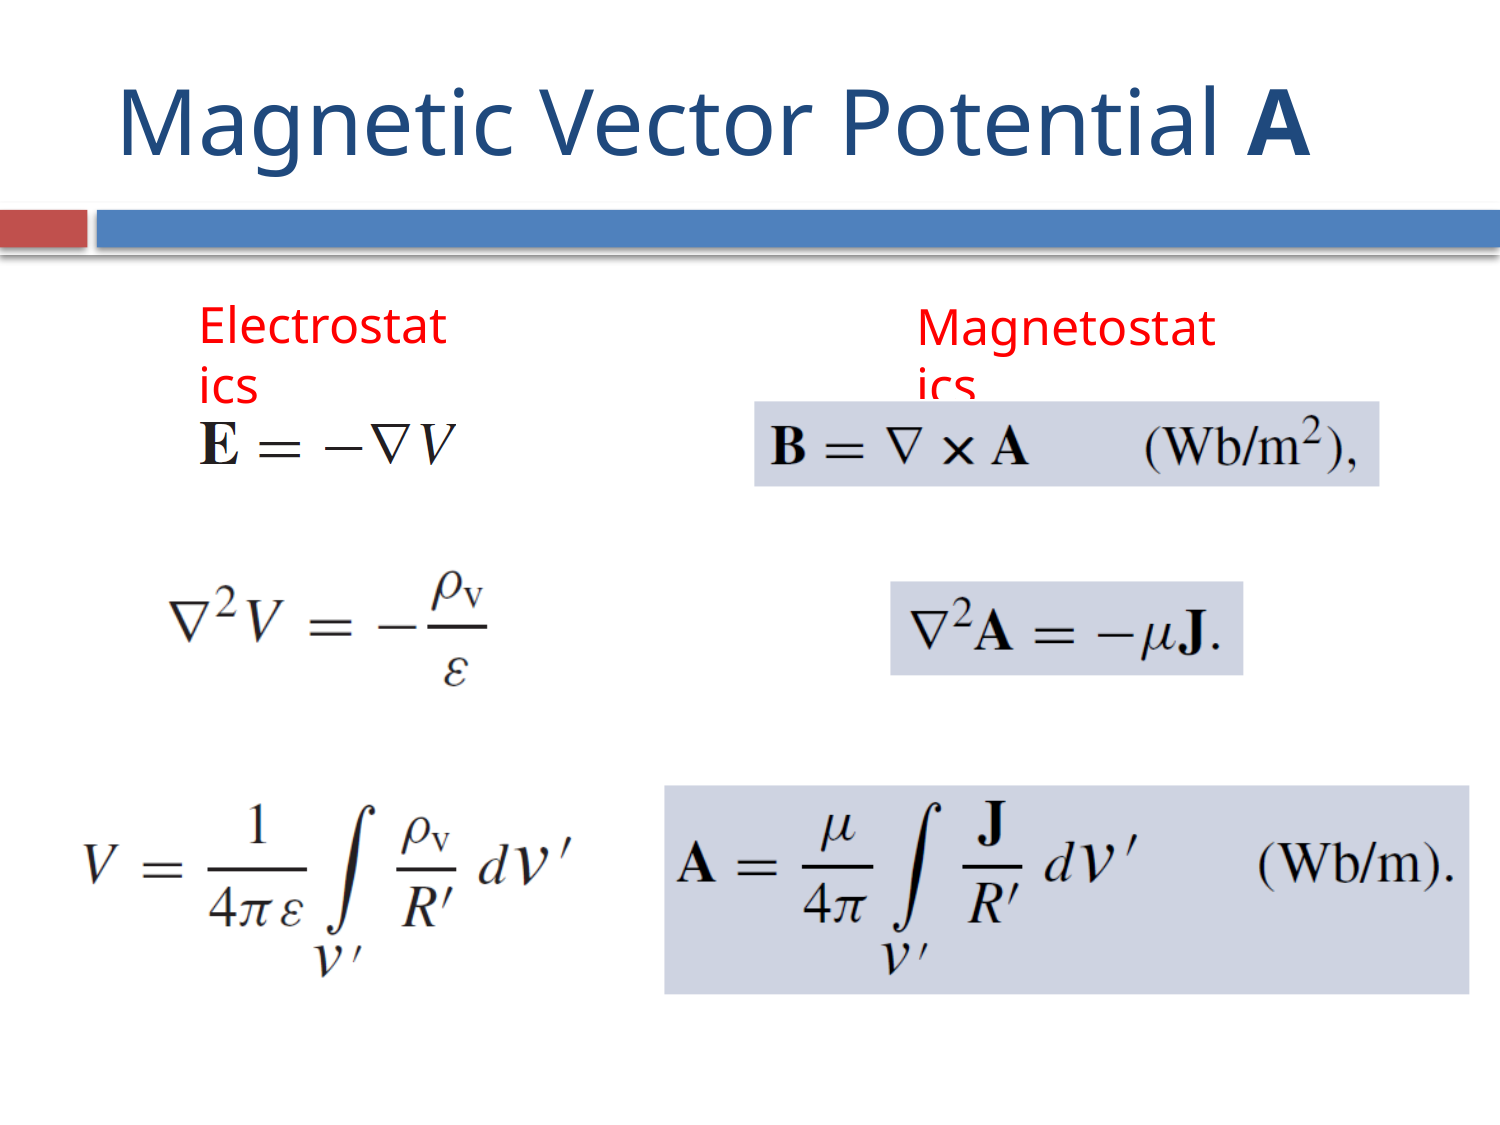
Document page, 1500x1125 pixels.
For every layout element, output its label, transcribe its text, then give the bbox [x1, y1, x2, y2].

picture [662, 783, 1472, 997]
picture [74, 787, 576, 993]
picture [159, 562, 490, 696]
picture [752, 399, 1383, 490]
picture [193, 414, 457, 475]
text_box Magnetostatics [901, 287, 1233, 398]
picture [888, 579, 1246, 678]
text_box Magnetic Vector Potential A [100, 37, 1438, 200]
text_box Electrostatics [183, 286, 466, 422]
